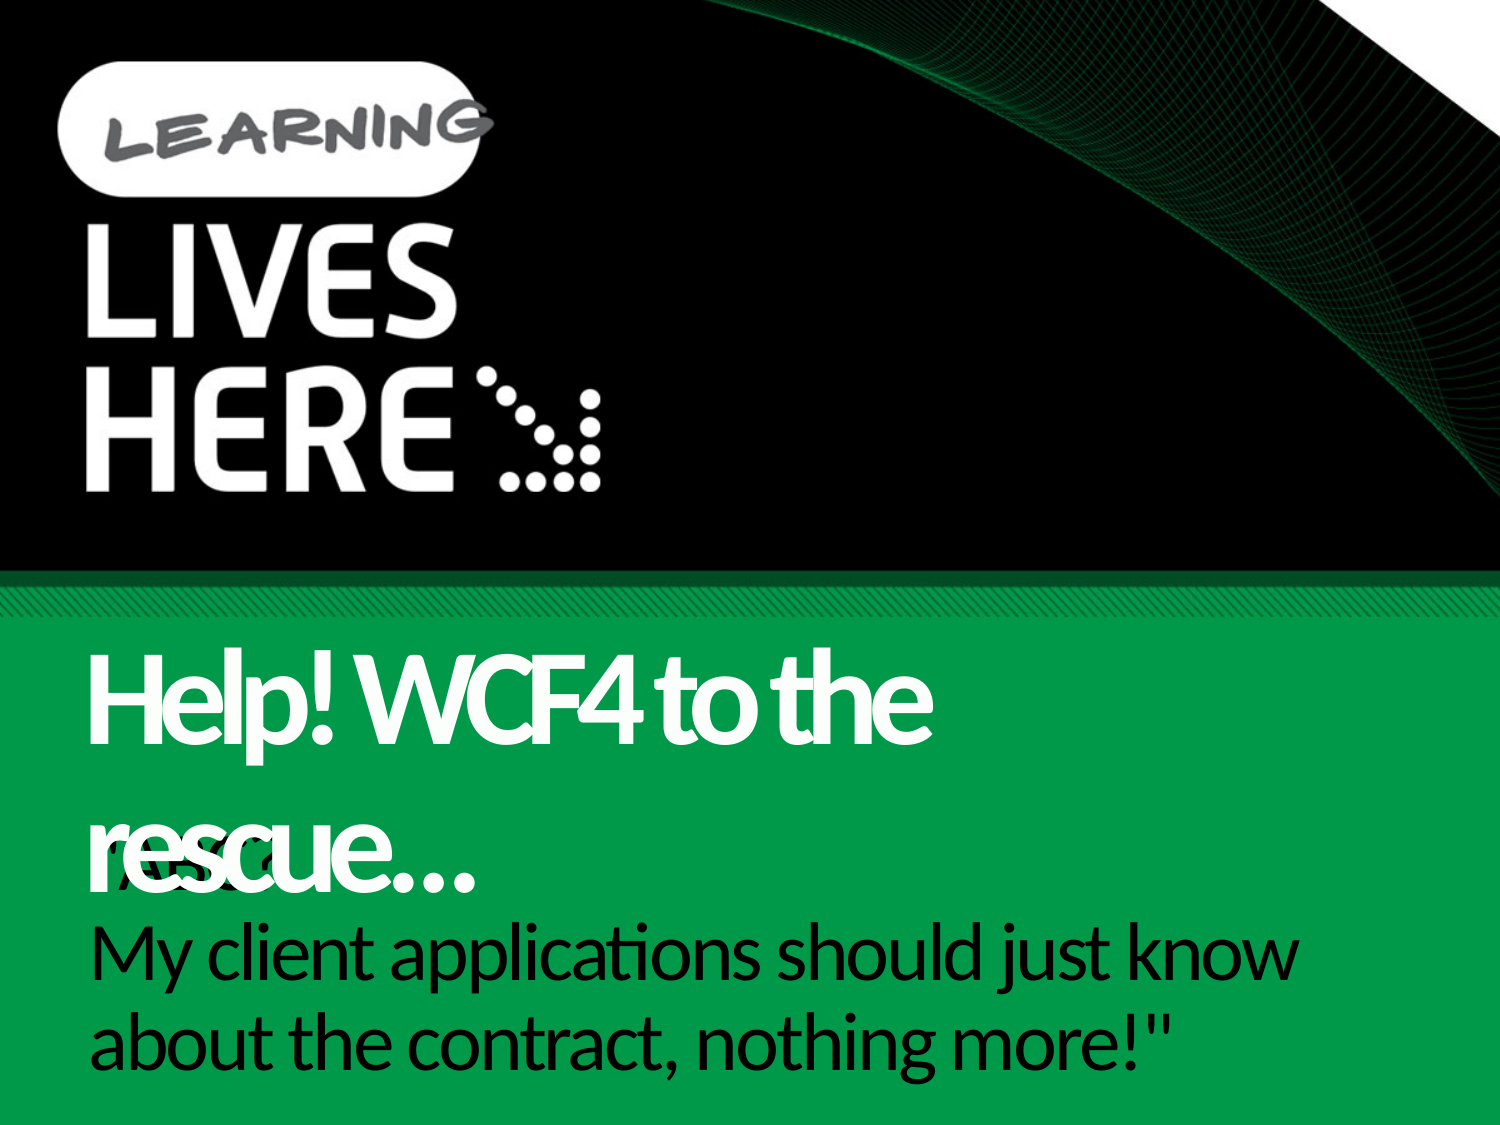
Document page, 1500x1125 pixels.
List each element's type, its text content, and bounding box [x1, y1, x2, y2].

picture [0, 0, 1500, 1125]
title "ABC? My client applications should just know about the contract, nothing more!" [88, 818, 1344, 943]
list Help! WCF4 to the rescue… [83, 625, 1344, 800]
